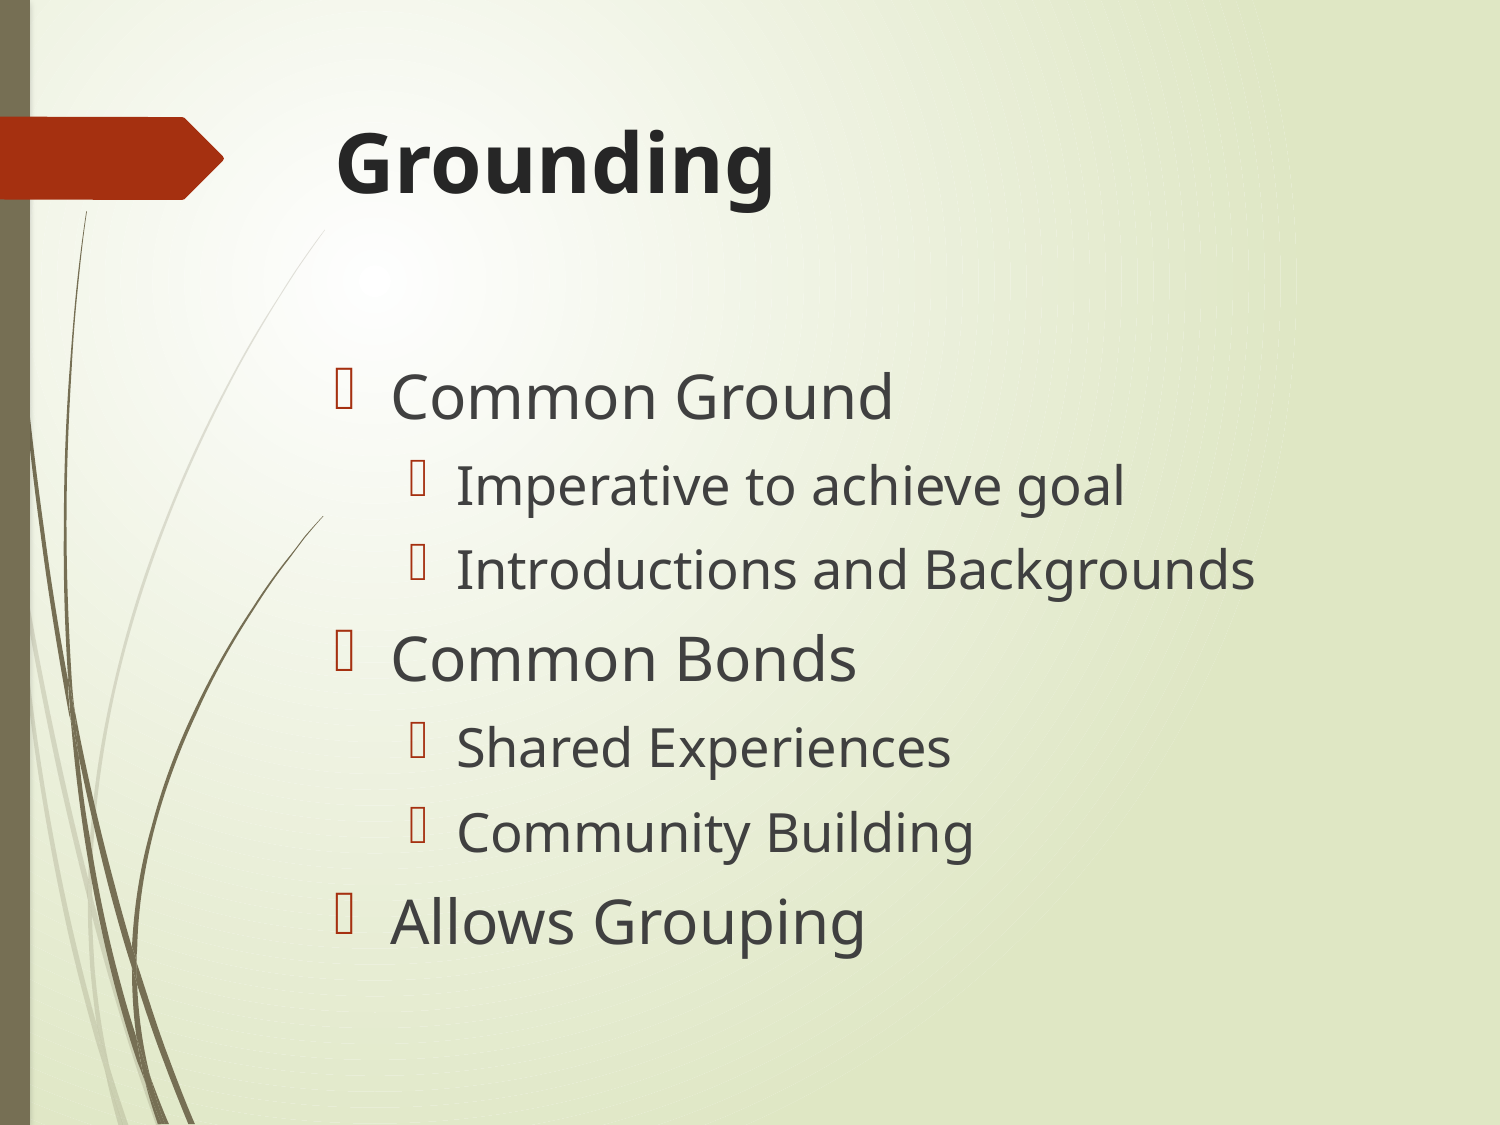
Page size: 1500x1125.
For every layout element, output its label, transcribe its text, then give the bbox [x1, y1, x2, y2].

list Common Ground Imperative to achieve goal Introductions and Backgrounds Common Bonds Shared Experiences Community Building Allows Grouping [318, 350, 1400, 970]
title Grounding [319, 102, 1400, 313]
